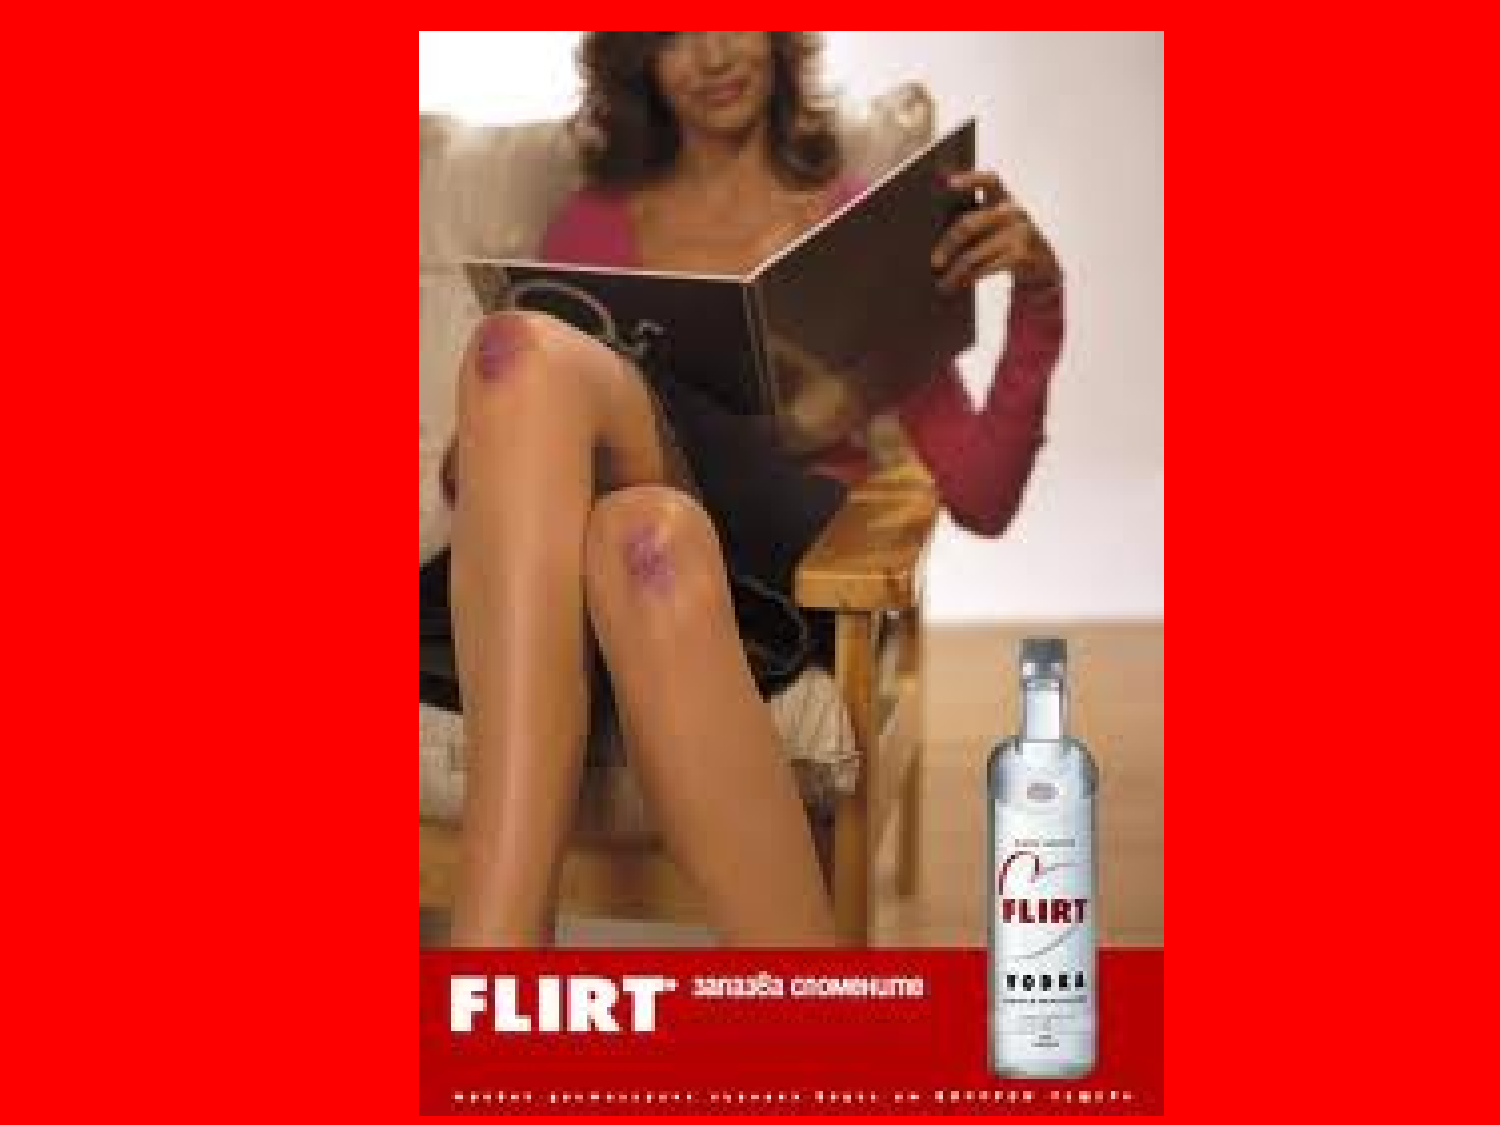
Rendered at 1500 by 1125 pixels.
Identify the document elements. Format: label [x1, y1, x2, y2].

list [418, 31, 1164, 1116]
